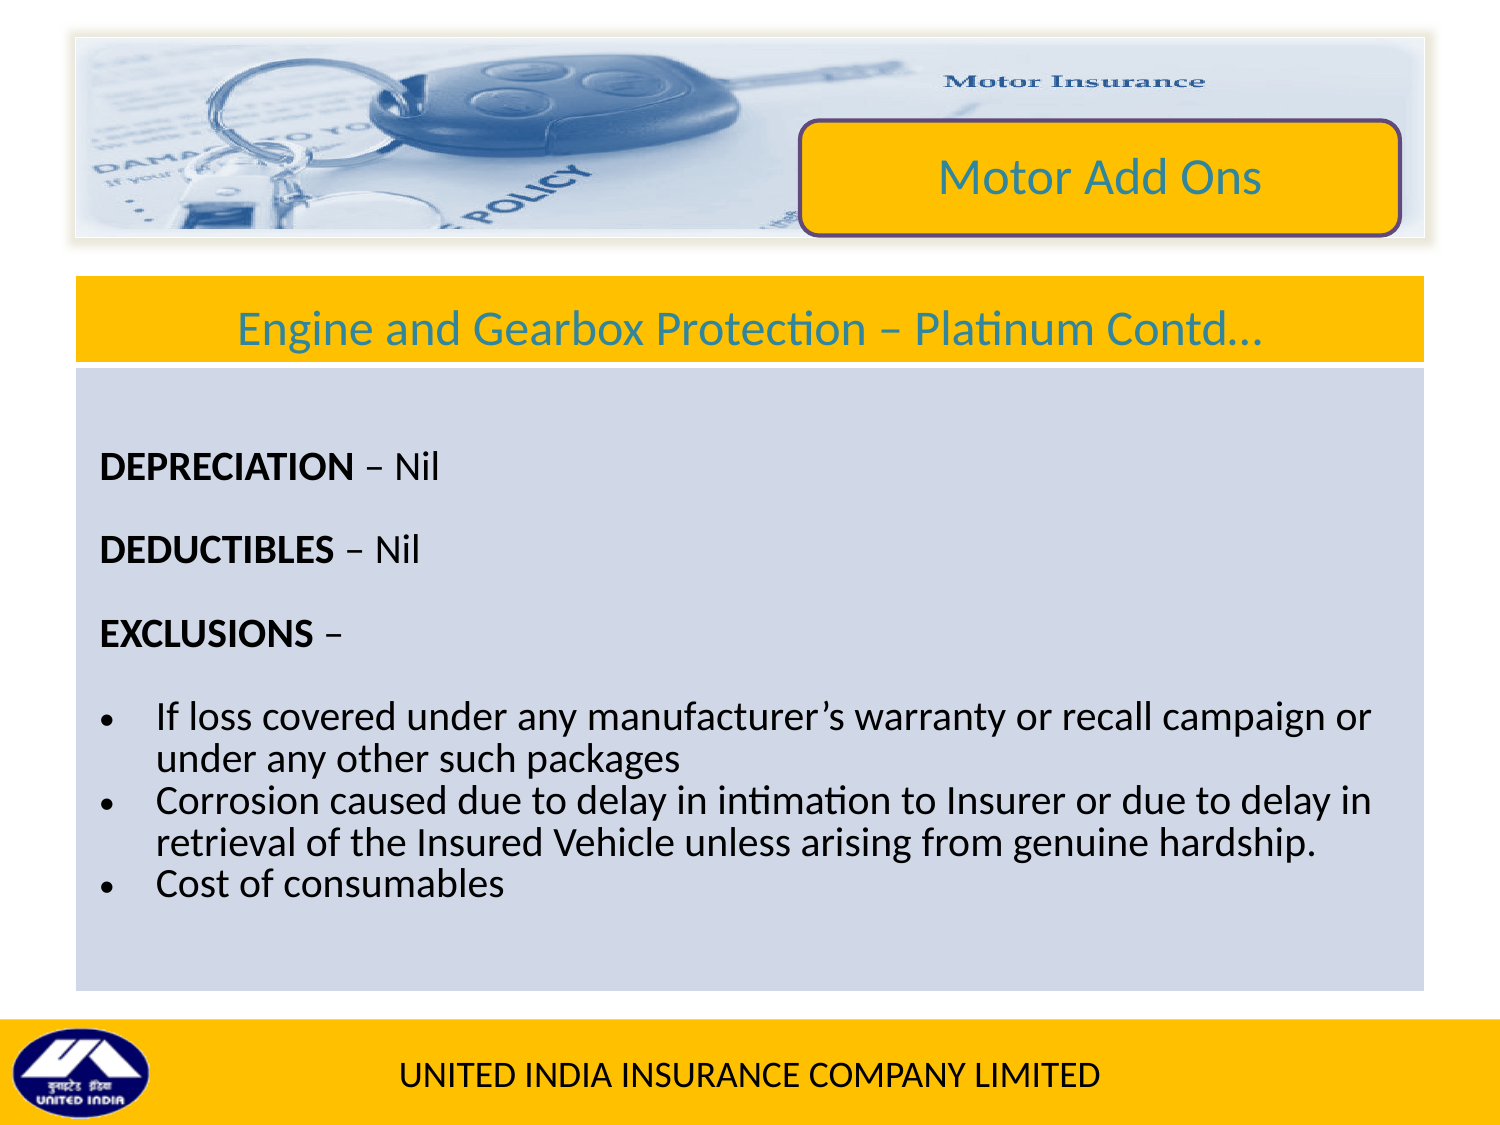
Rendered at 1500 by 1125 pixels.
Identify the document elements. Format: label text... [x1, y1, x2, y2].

table_header Engine and Gearbox Protection – Platinum Contd… [76, 276, 1424, 362]
picture [11, 1027, 153, 1119]
text_box UNITED INDIA INSURANCE COMPANY LIMITED [0, 1019, 1500, 1125]
table_cell DEPRECIATION – Nil DEDUCTIBLES – Nil EXCLUSIONS – If loss covered under any manufacturer’s warranty or recall campaign or under any other such packages Corrosion caused due to delay in intimation to Insurer or due to delay in retrieval of the Insured Vehicle unless arising from genuine hardship. Cost of consumables [76, 368, 1424, 991]
picture [74, 37, 1426, 238]
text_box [799, 120, 1401, 236]
